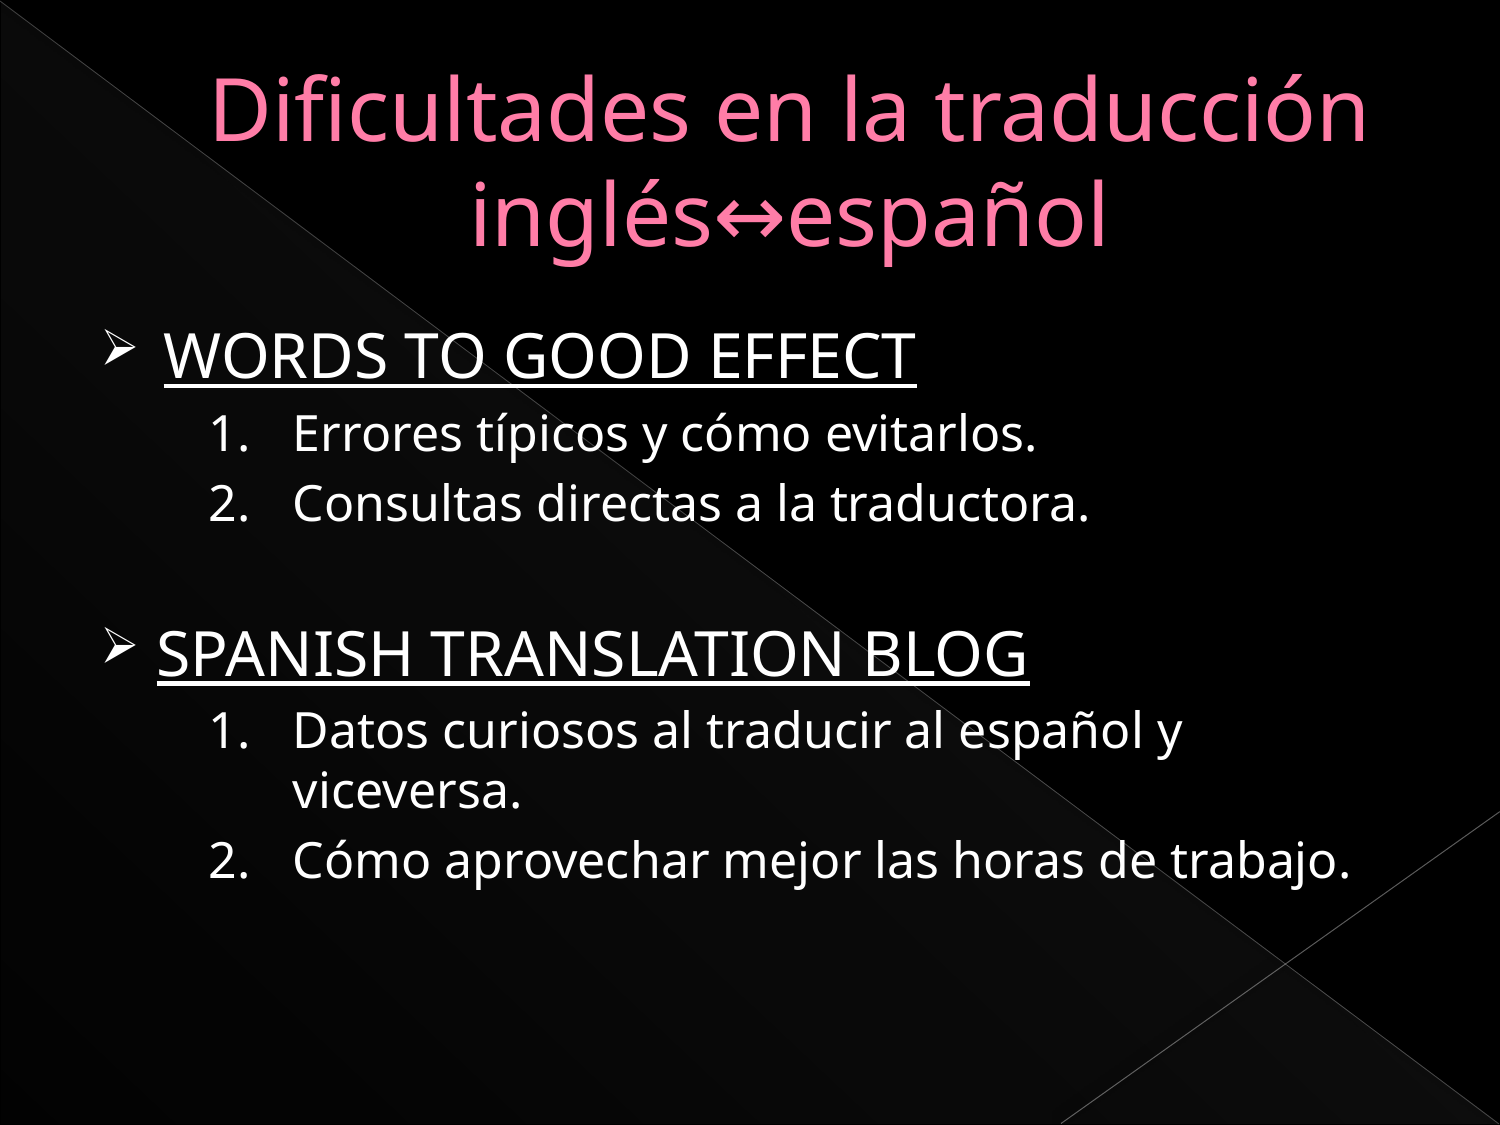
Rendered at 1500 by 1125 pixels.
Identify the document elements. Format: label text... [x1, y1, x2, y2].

title Dificultades en la traducción inglés↔español [75, 43, 1425, 274]
list WORDS TO GOOD EFFECT Errores típicos y cómo evitarlos. Consultas directas a la traductora. SPANISH TRANSLATION BLOG Datos curiosos al traducir al español y viceversa. Cómo aprovechar mejor las horas de trabajo. [74, 308, 1426, 1060]
